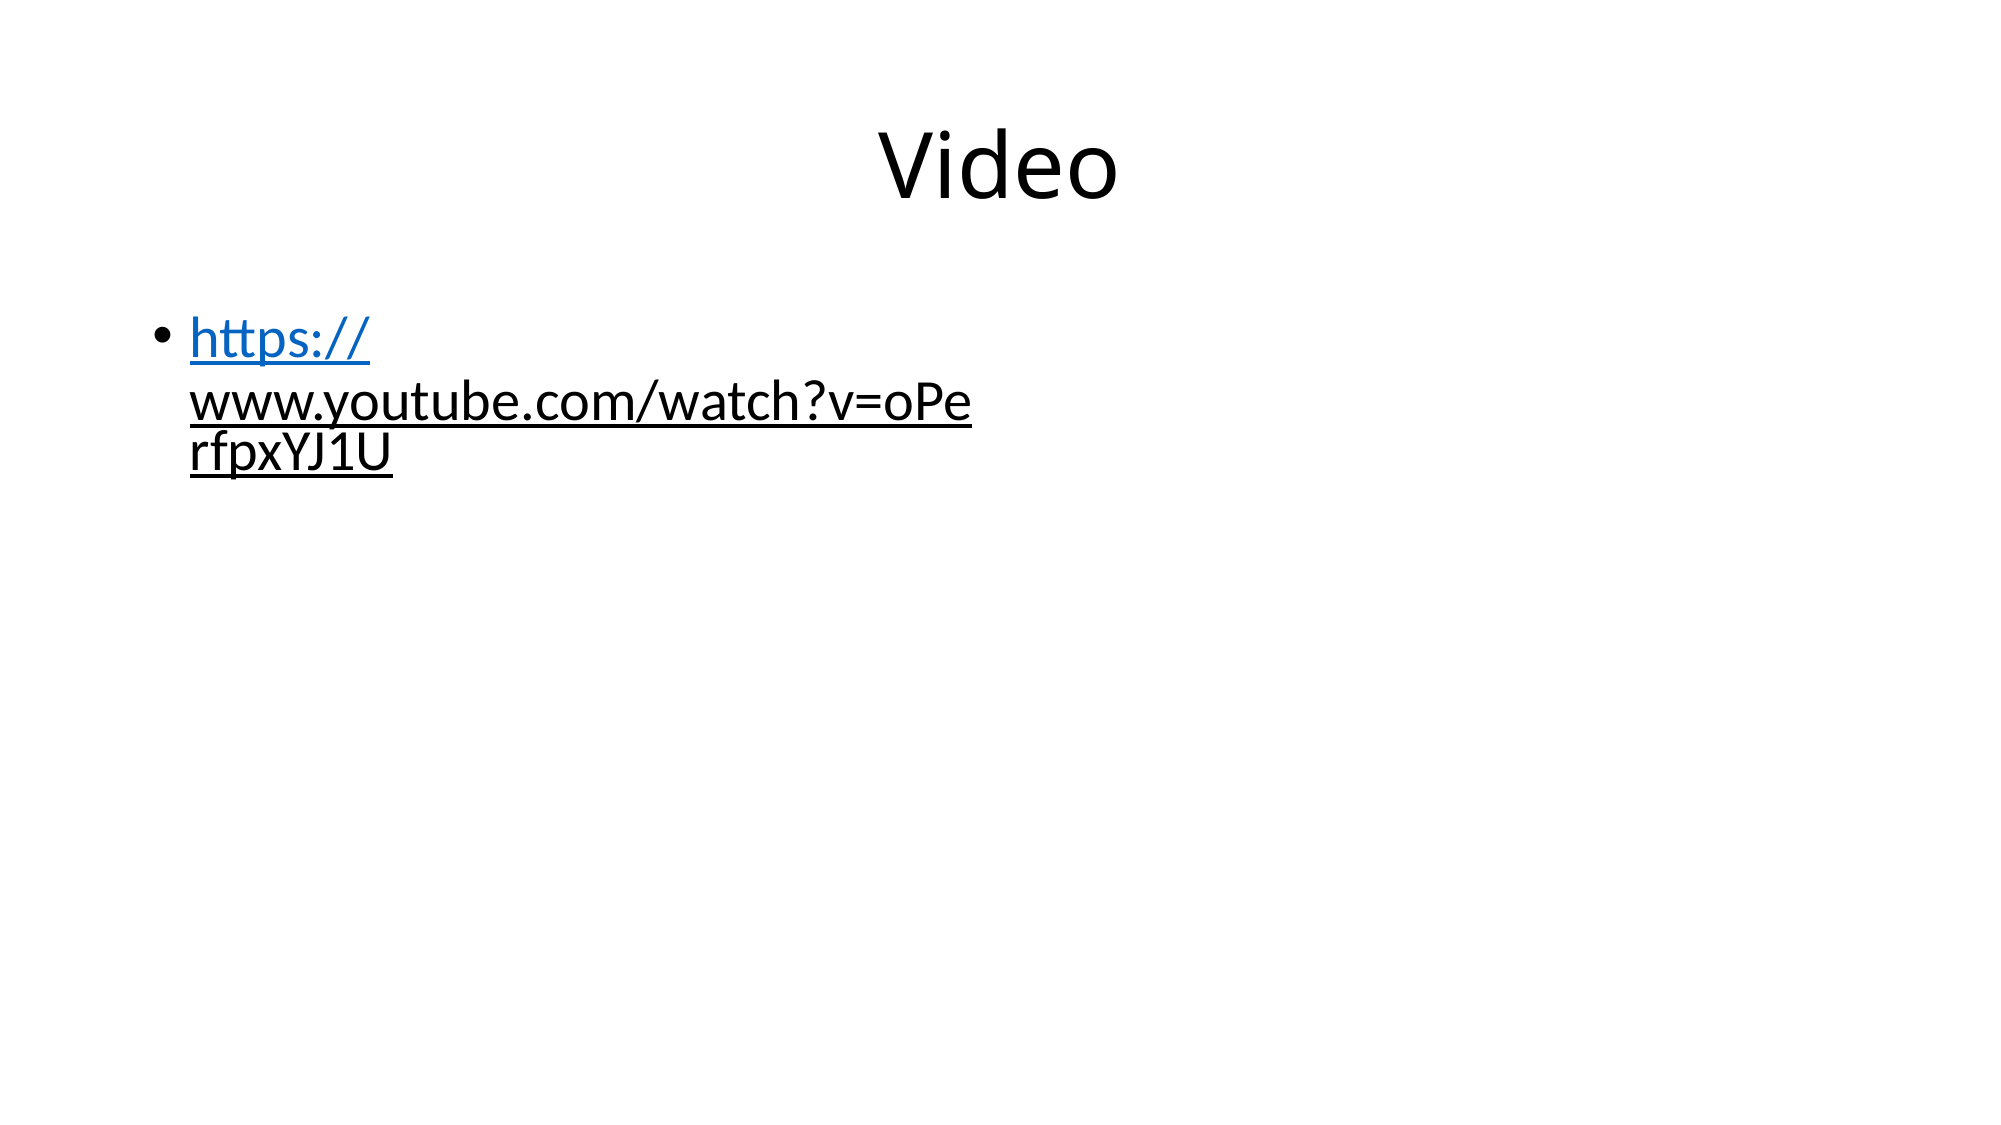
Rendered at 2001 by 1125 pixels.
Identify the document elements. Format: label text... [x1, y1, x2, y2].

title Video [137, 59, 1863, 278]
list https://www.youtube.com/watch?v=oPerfpxYJ1U [137, 299, 988, 1014]
